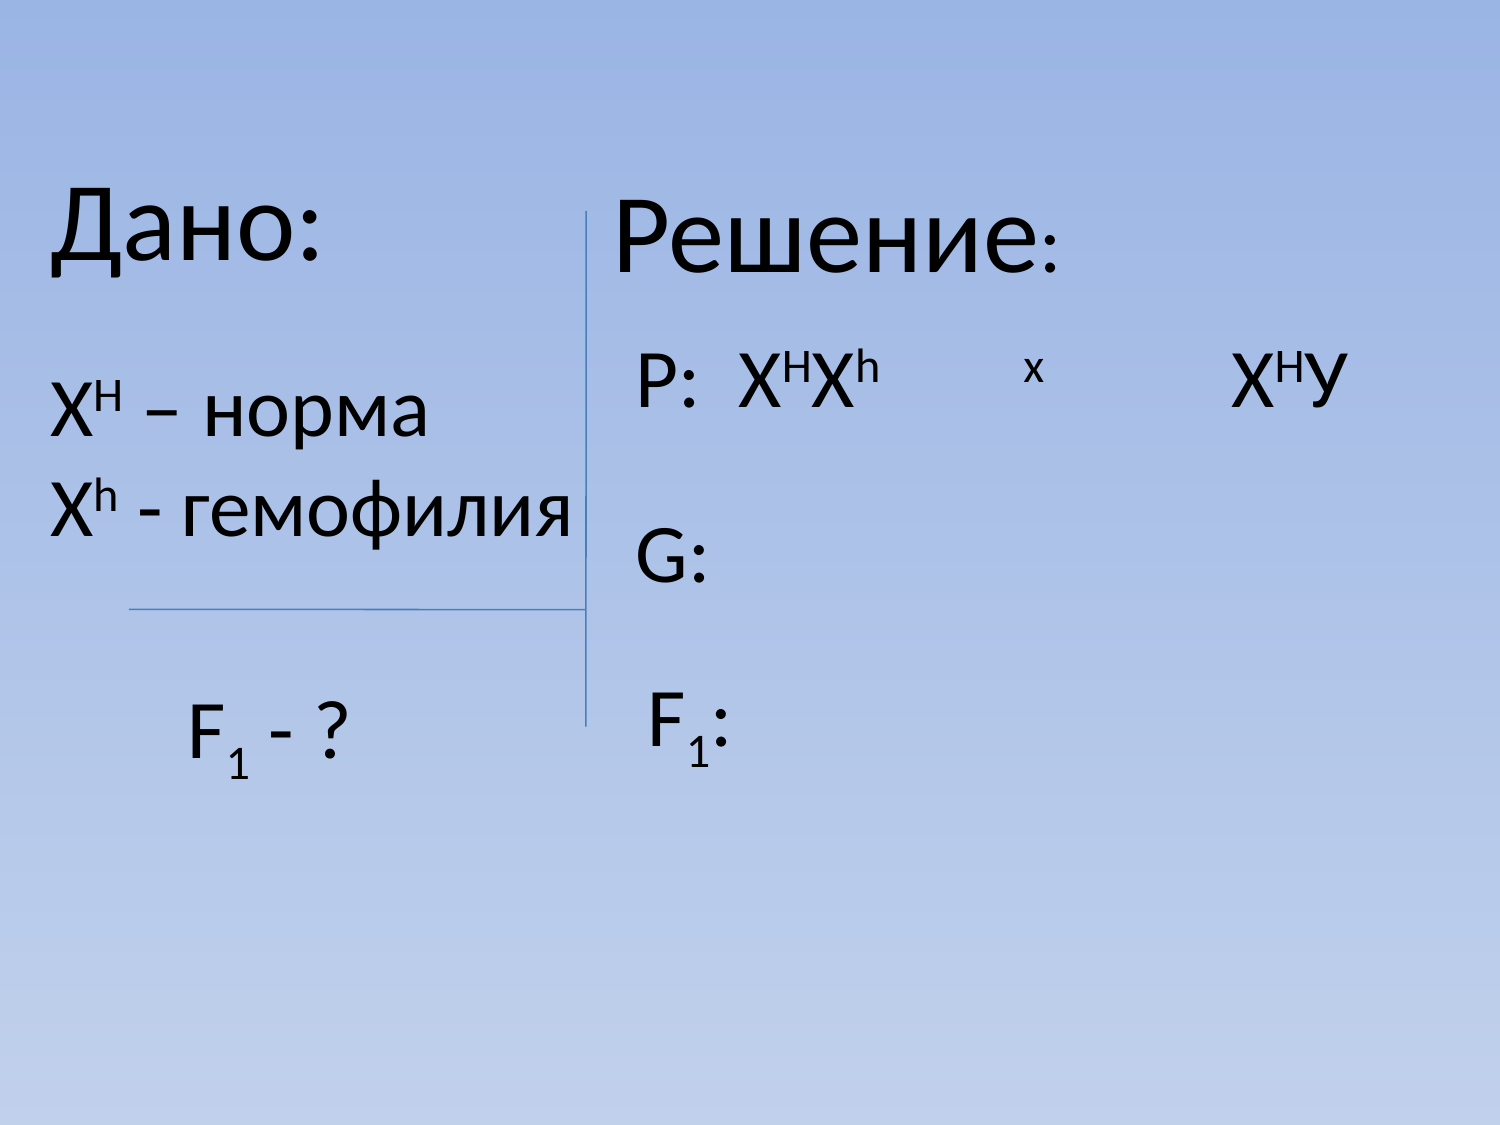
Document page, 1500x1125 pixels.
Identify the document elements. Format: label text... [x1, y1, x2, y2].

text_box G: [621, 492, 1454, 607]
text_box F1: [632, 656, 1465, 785]
text_box Дано: ХН – норма Хh - гемофилия [35, 140, 598, 561]
text_box Р: ХНХh х ХНУ [621, 316, 1500, 532]
text_box F1 - ? [128, 667, 411, 797]
text_box Решение: [597, 152, 1231, 303]
